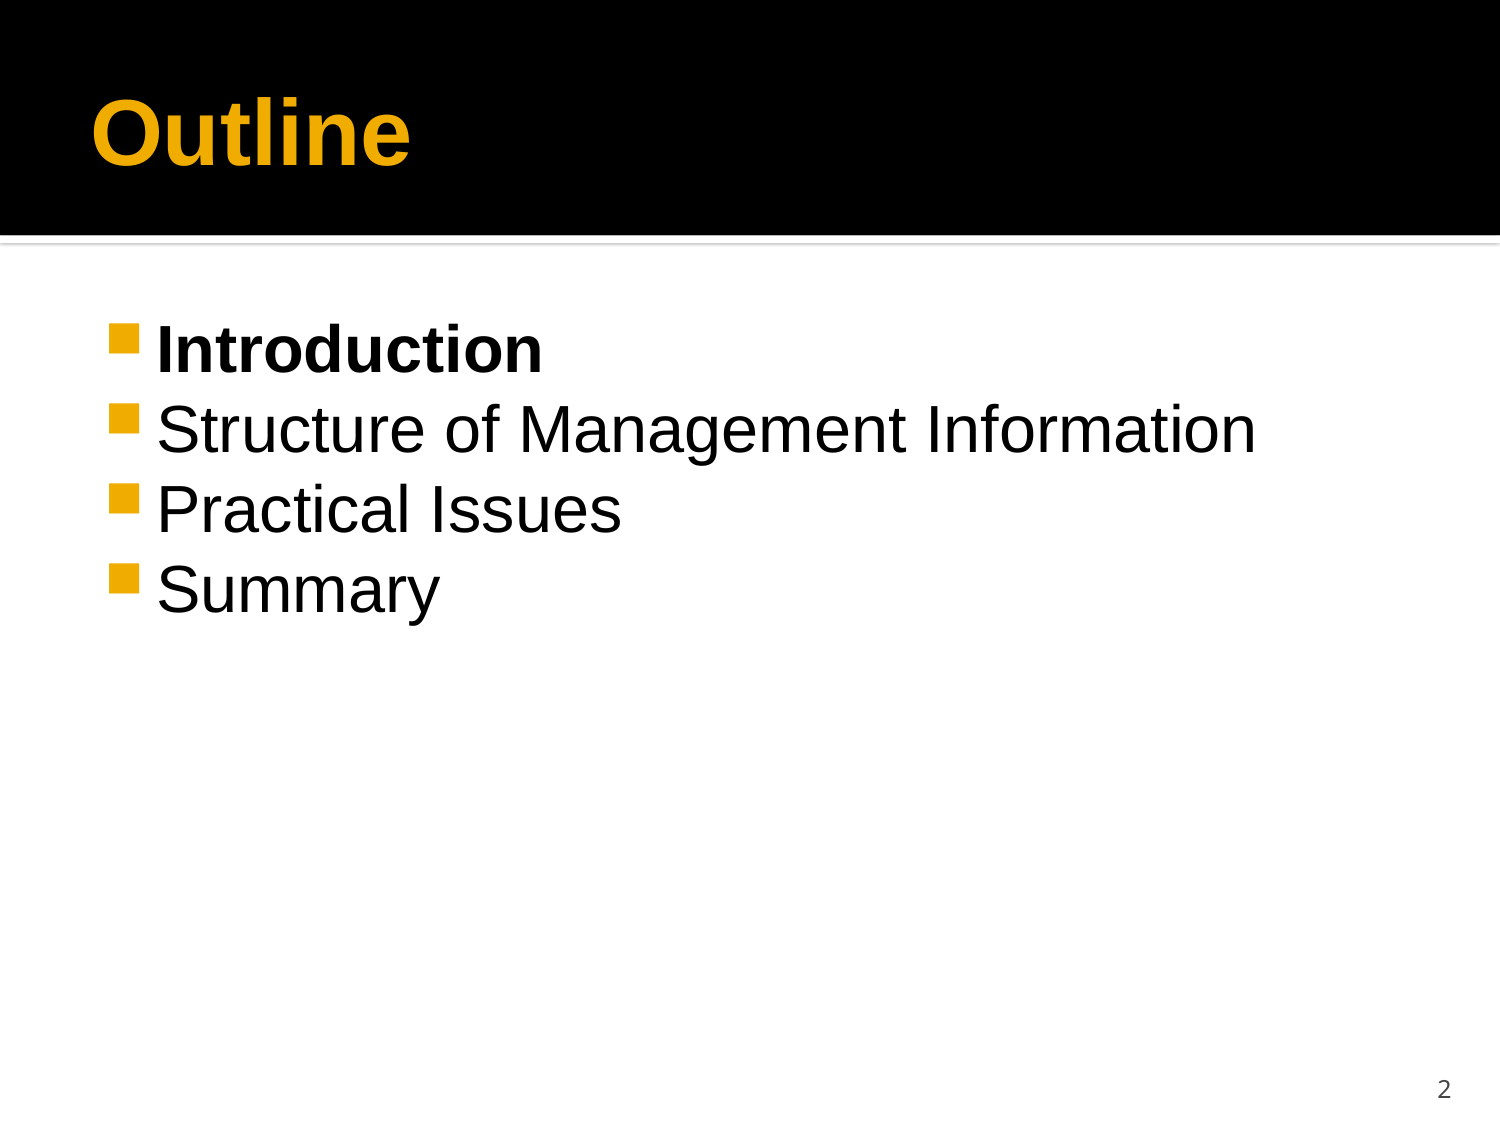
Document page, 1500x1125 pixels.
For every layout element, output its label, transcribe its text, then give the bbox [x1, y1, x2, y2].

title Outline [75, 25, 1425, 231]
list Introduction Structure of Management Information Practical Issues Summary [75, 291, 1425, 1050]
slide_number 2 [1345, 1062, 1467, 1108]
